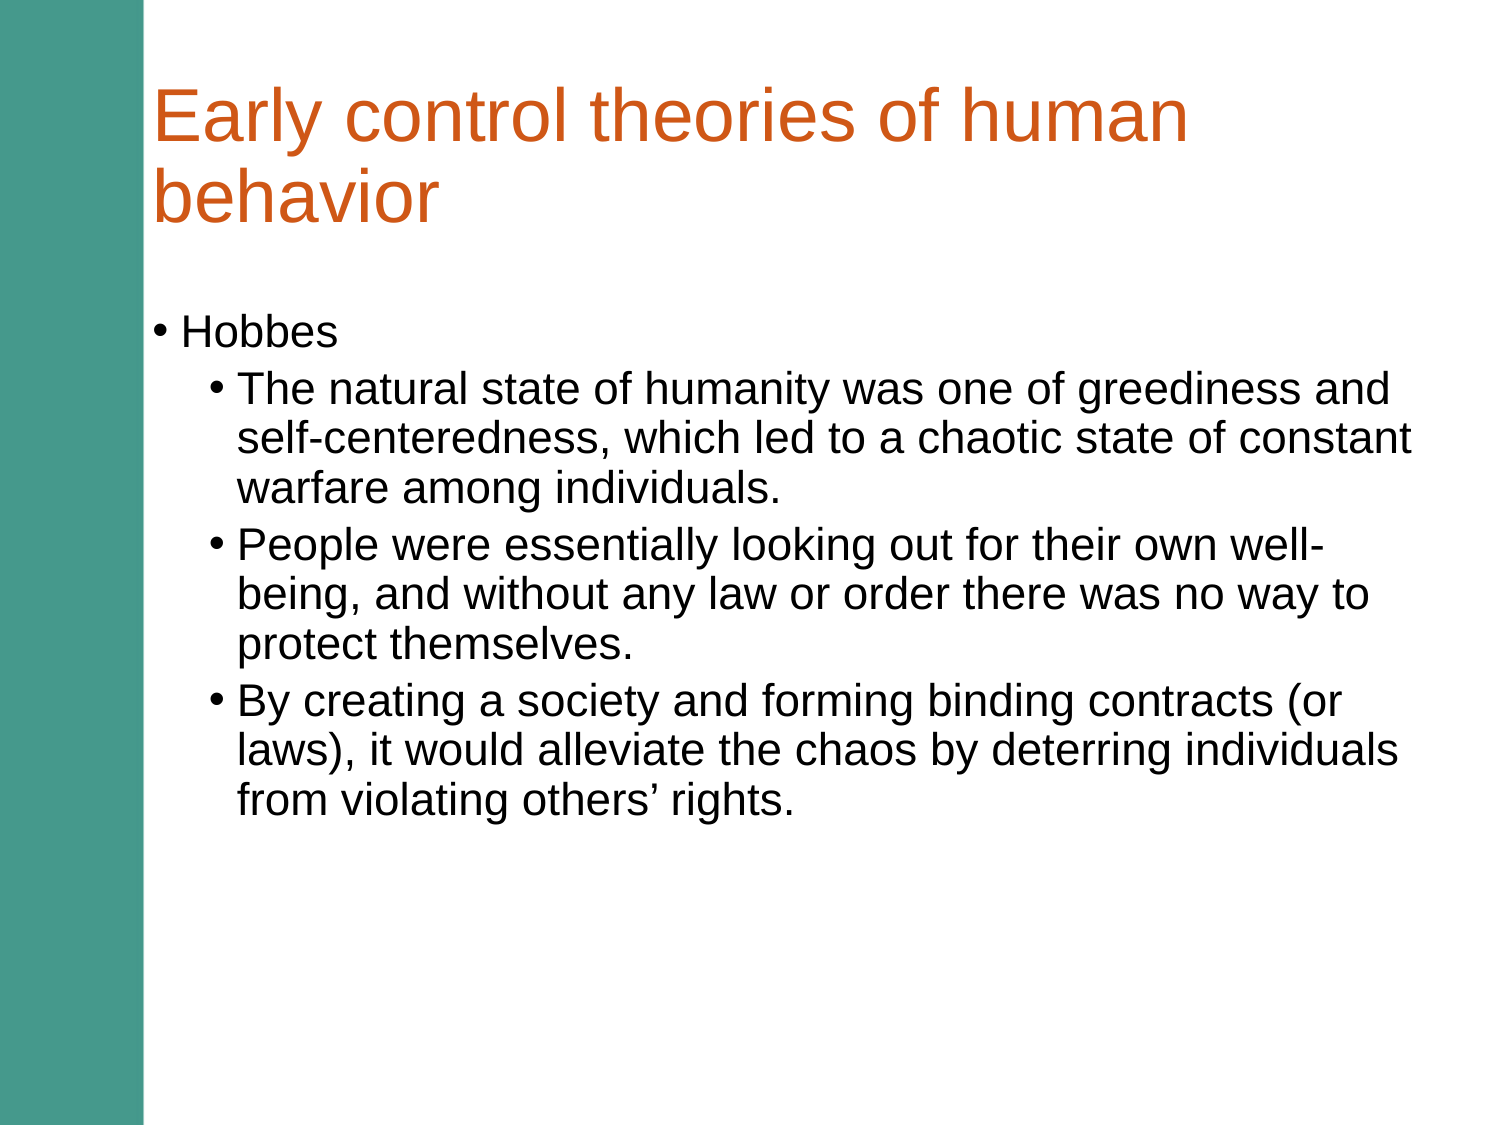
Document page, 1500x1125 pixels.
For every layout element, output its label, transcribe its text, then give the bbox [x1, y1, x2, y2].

list Hobbes The natural state of humanity was one of greediness and self-centeredness, which led to a chaotic state of constant warfare among individuals. People were essentially looking out for their own well-being, and without any law or order there was no way to protect themselves. By creating a society and forming binding contracts (or laws), it would alleviate the chaos by deterring individuals from violating others’ rights. [137, 299, 1432, 1014]
title Early control theories of human behavior [137, 49, 1432, 267]
picture [0, 0, 1500, 1125]
